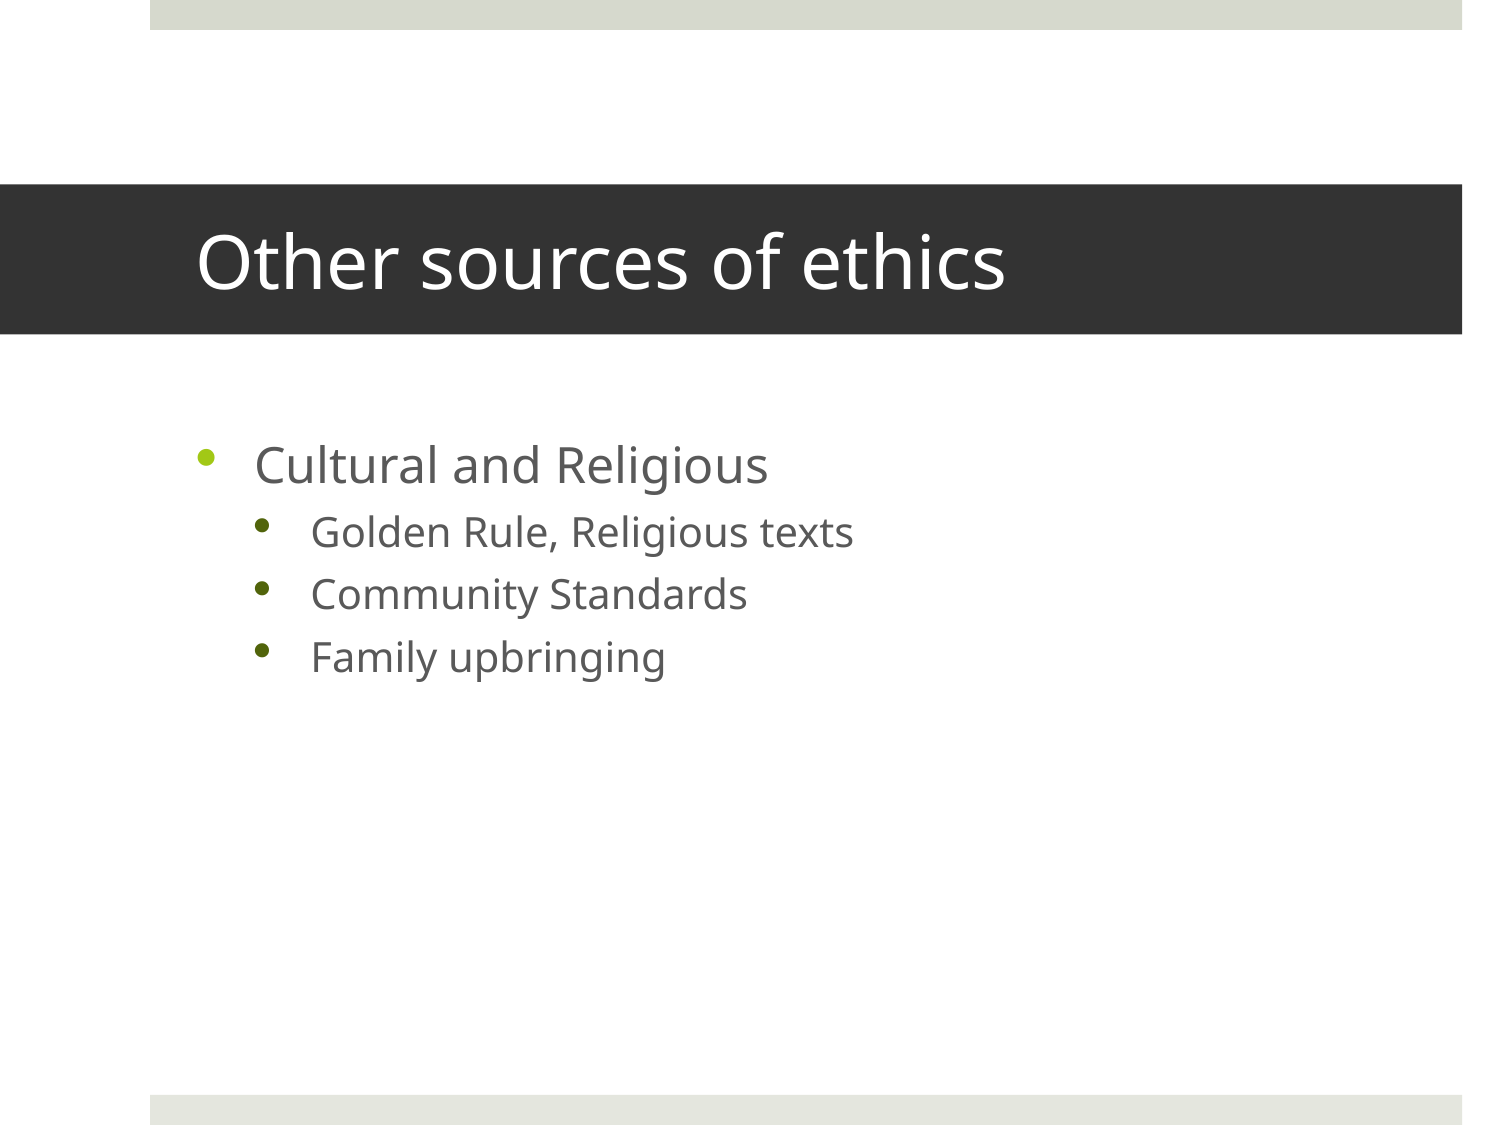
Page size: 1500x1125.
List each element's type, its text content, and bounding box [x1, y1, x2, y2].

list Cultural and Religious Golden Rule, Religious texts Community Standards Family upbringing [182, 425, 1432, 1028]
title Other sources of ethics [0, 184, 1463, 335]
